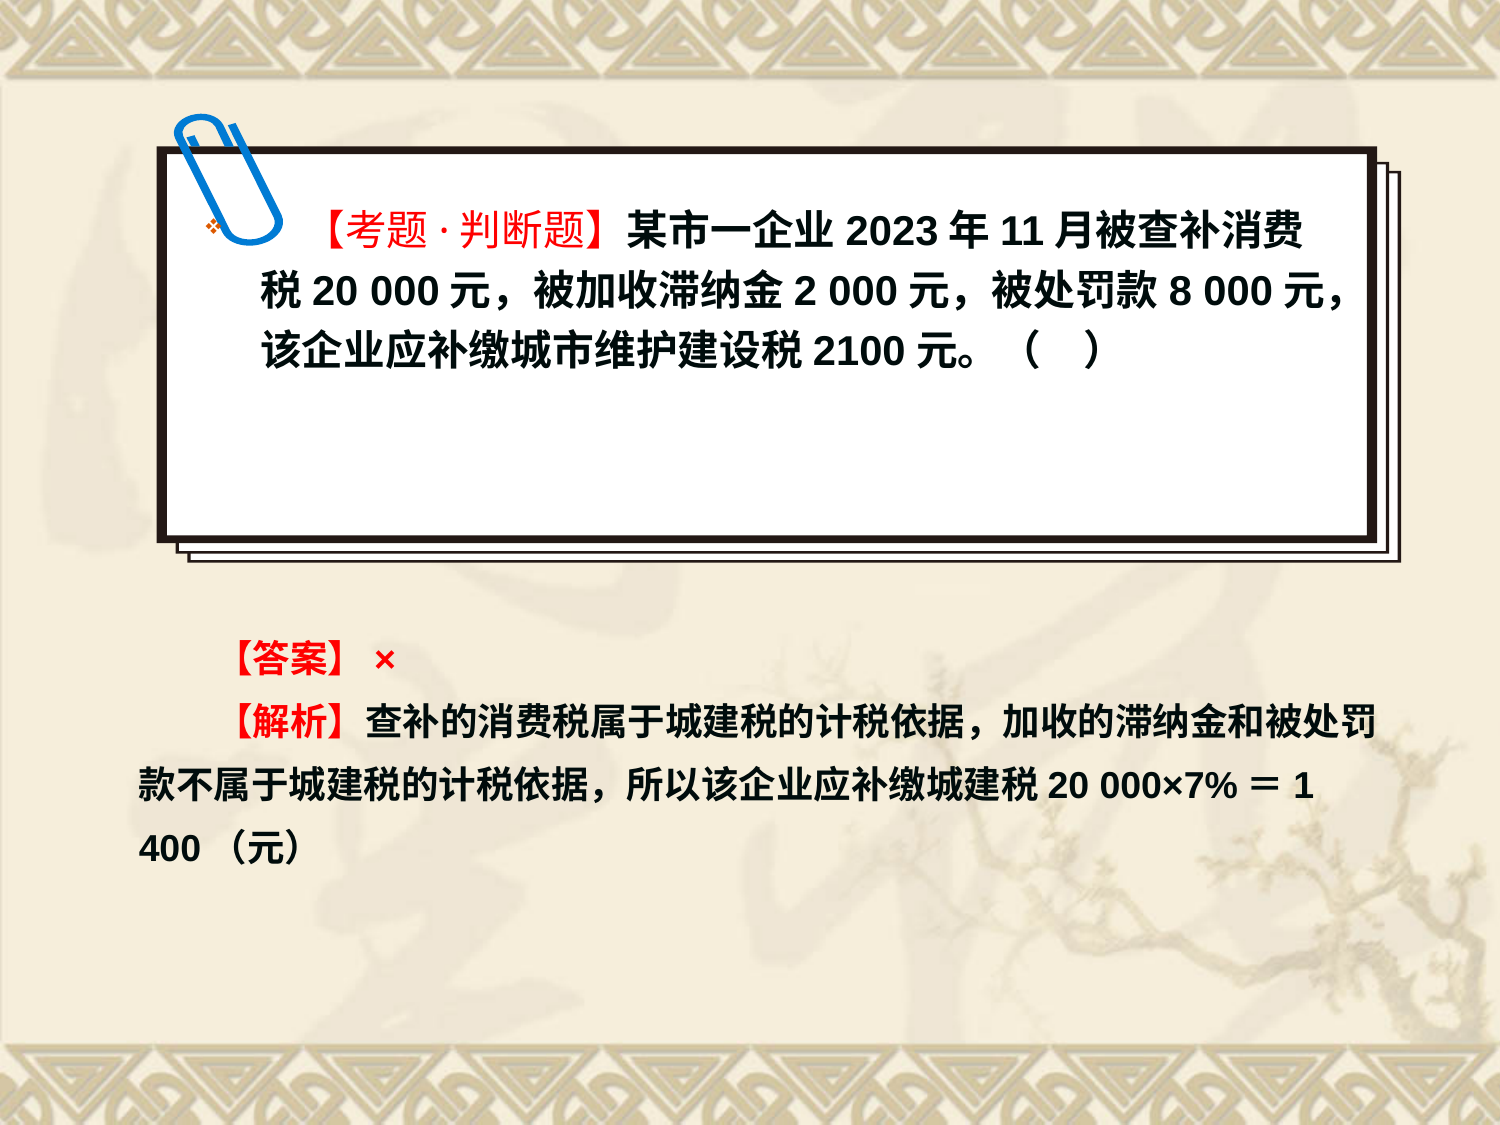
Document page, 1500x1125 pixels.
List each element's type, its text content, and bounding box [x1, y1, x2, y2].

text_box 【答案】× 【解析】查补的消费税属于城建税的计税依据，加收的滞纳金和被处罚款不属于城建税的计税依据，所以该企业应补缴城建税20 000×7%＝1 400（元） [123, 609, 1395, 836]
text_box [156, 113, 1403, 563]
picture [0, 0, 1500, 1125]
